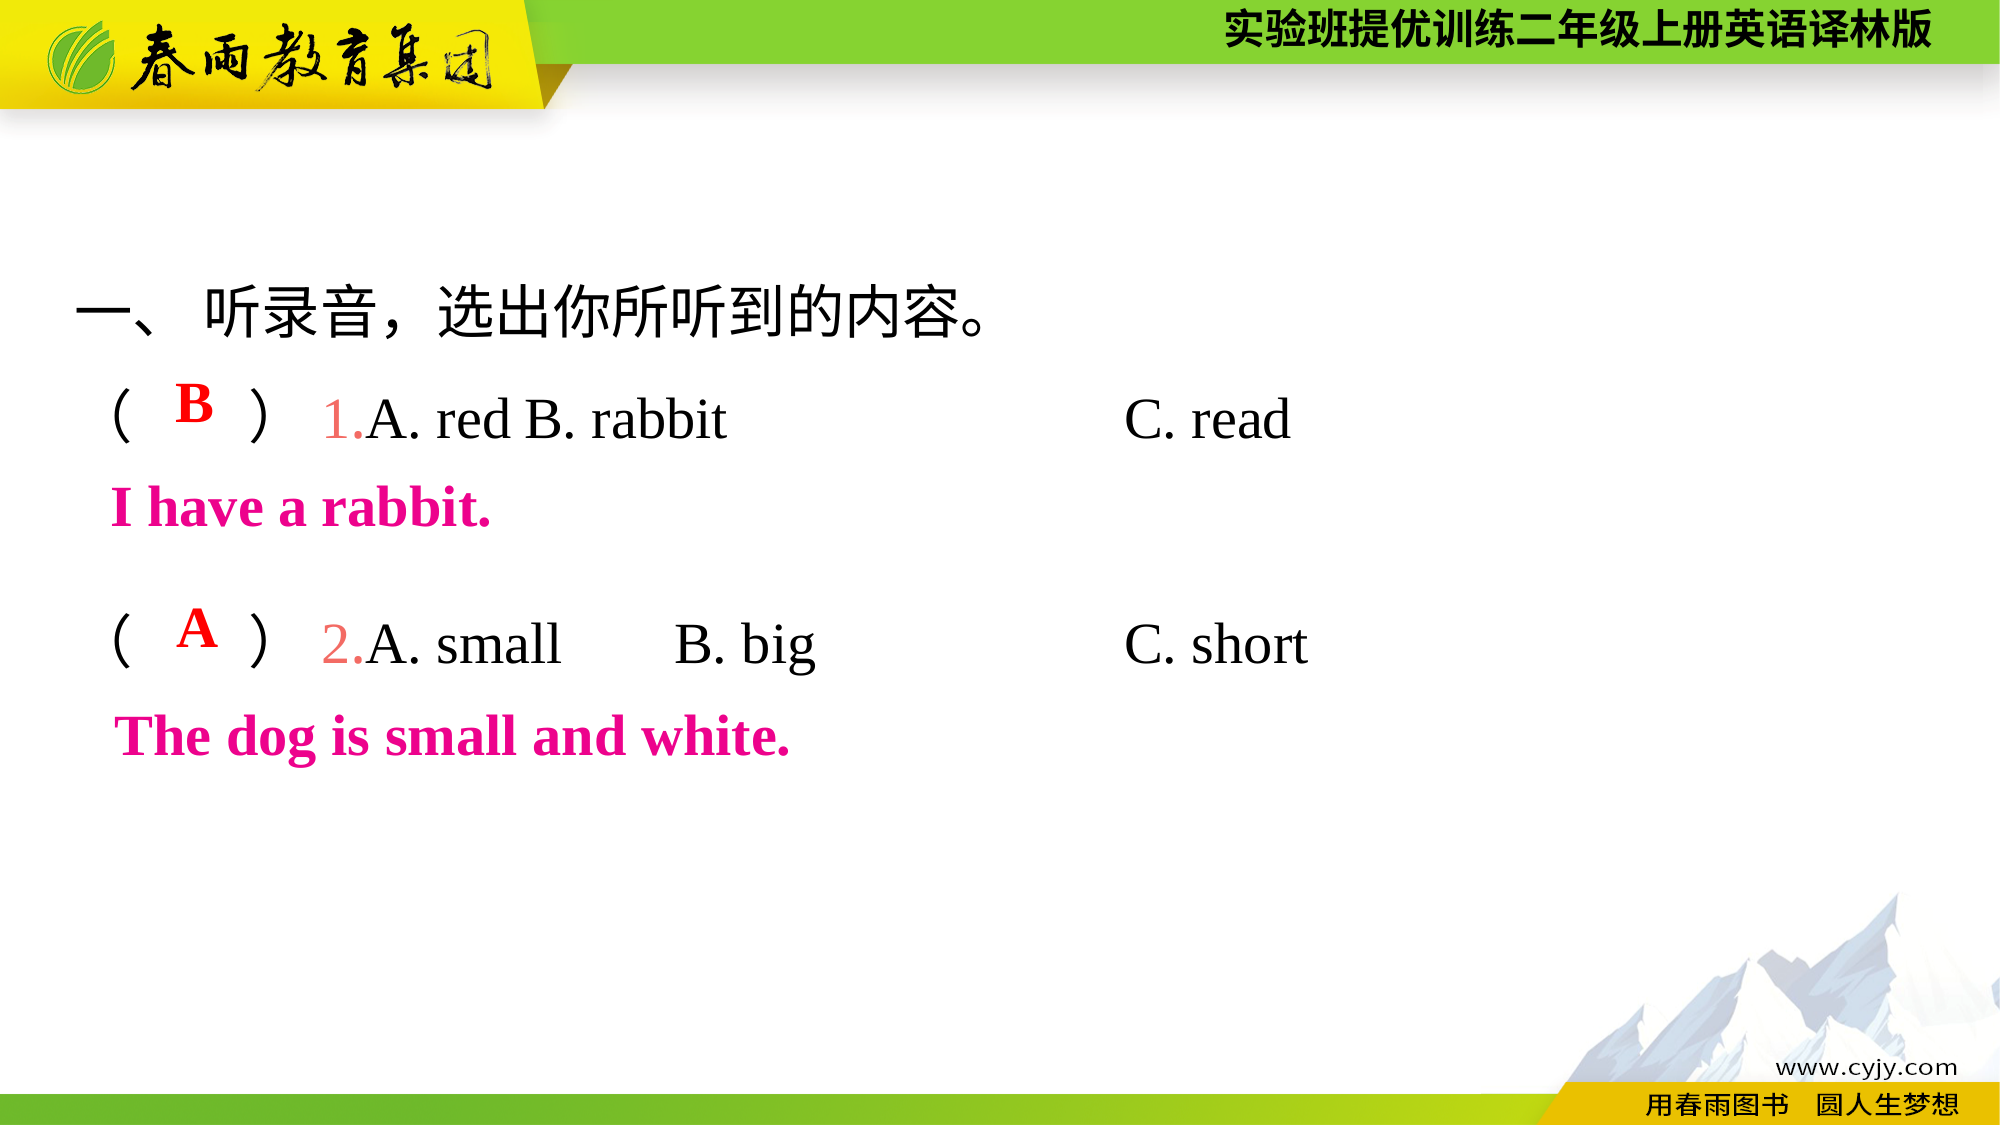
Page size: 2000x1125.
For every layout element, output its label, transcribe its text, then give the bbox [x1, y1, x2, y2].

text_box The dog is small and white. [100, 689, 807, 774]
list 一、 听录音，选出你所听到的内容。 （ ）1.A. red B. rabbit C. read （ ）2.A. small B. big C. short [59, 233, 1944, 688]
text_box A [161, 581, 234, 667]
text_box I have a rabbit. [95, 460, 508, 546]
picture [0, 0, 2000, 1125]
text_box B [160, 357, 244, 442]
